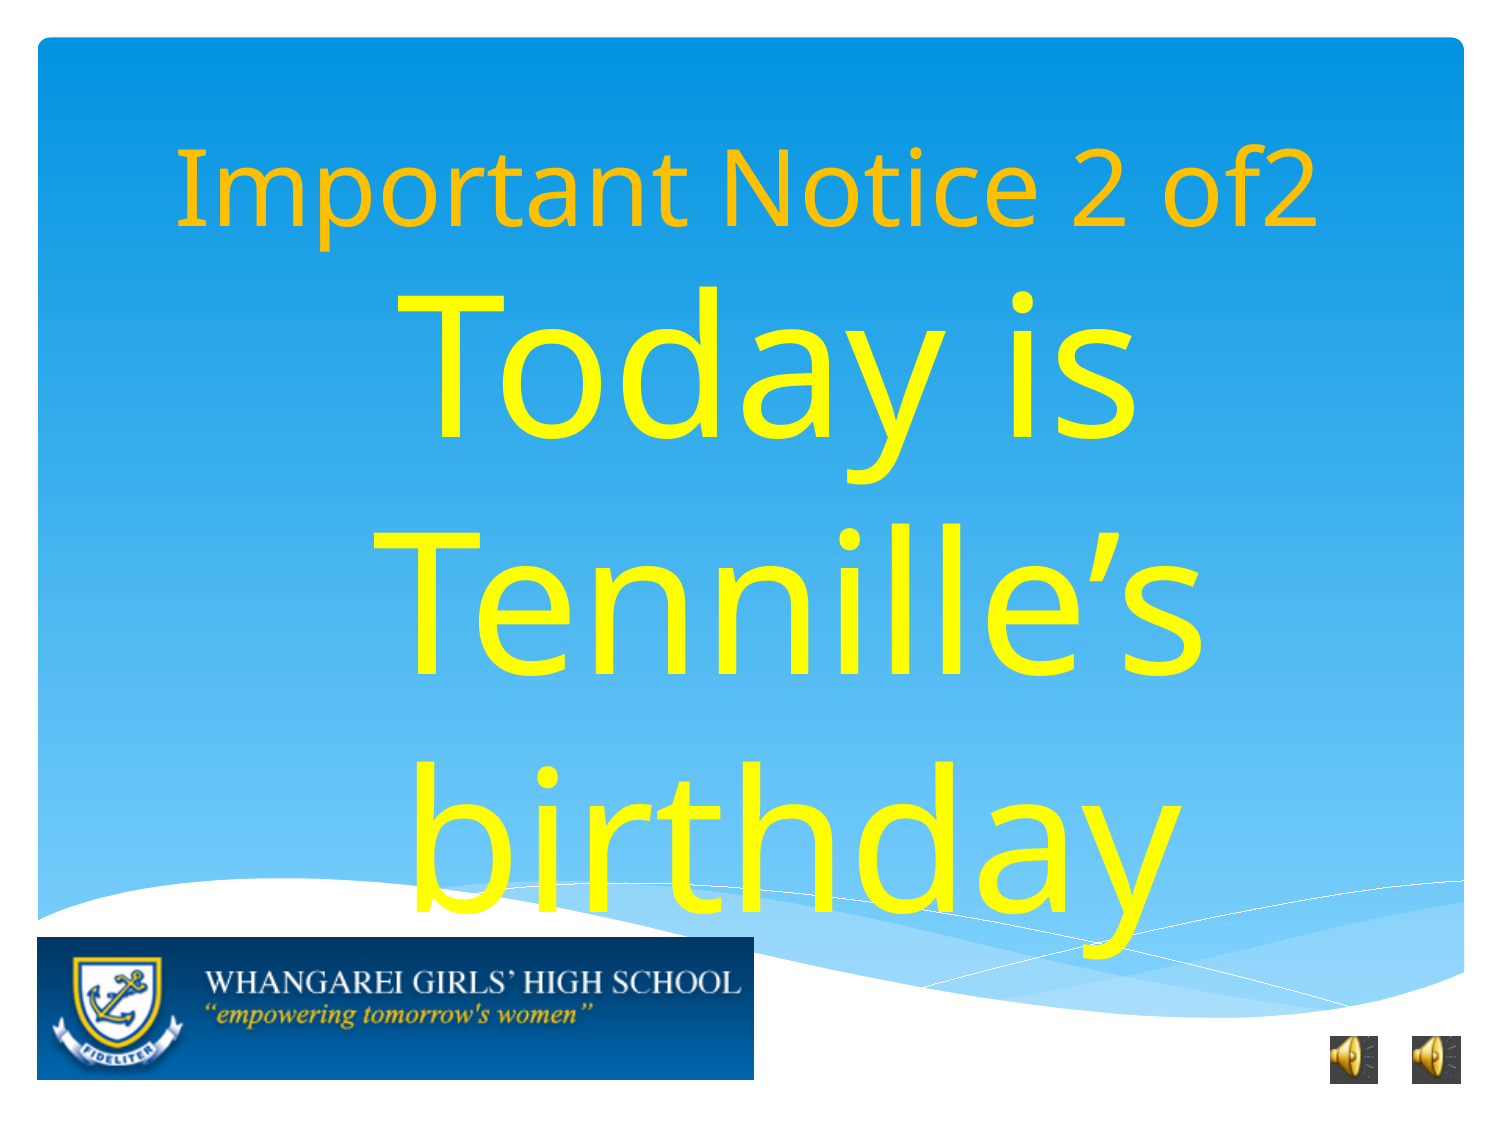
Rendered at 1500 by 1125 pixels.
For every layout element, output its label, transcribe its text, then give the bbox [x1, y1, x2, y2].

text_box Important Notice 2 of2 [37, 37, 1462, 255]
picture [1411, 1034, 1462, 1086]
picture [1328, 1034, 1380, 1086]
text_box Today is Tennille’s birthday [149, 255, 1391, 963]
picture [37, 937, 754, 1080]
